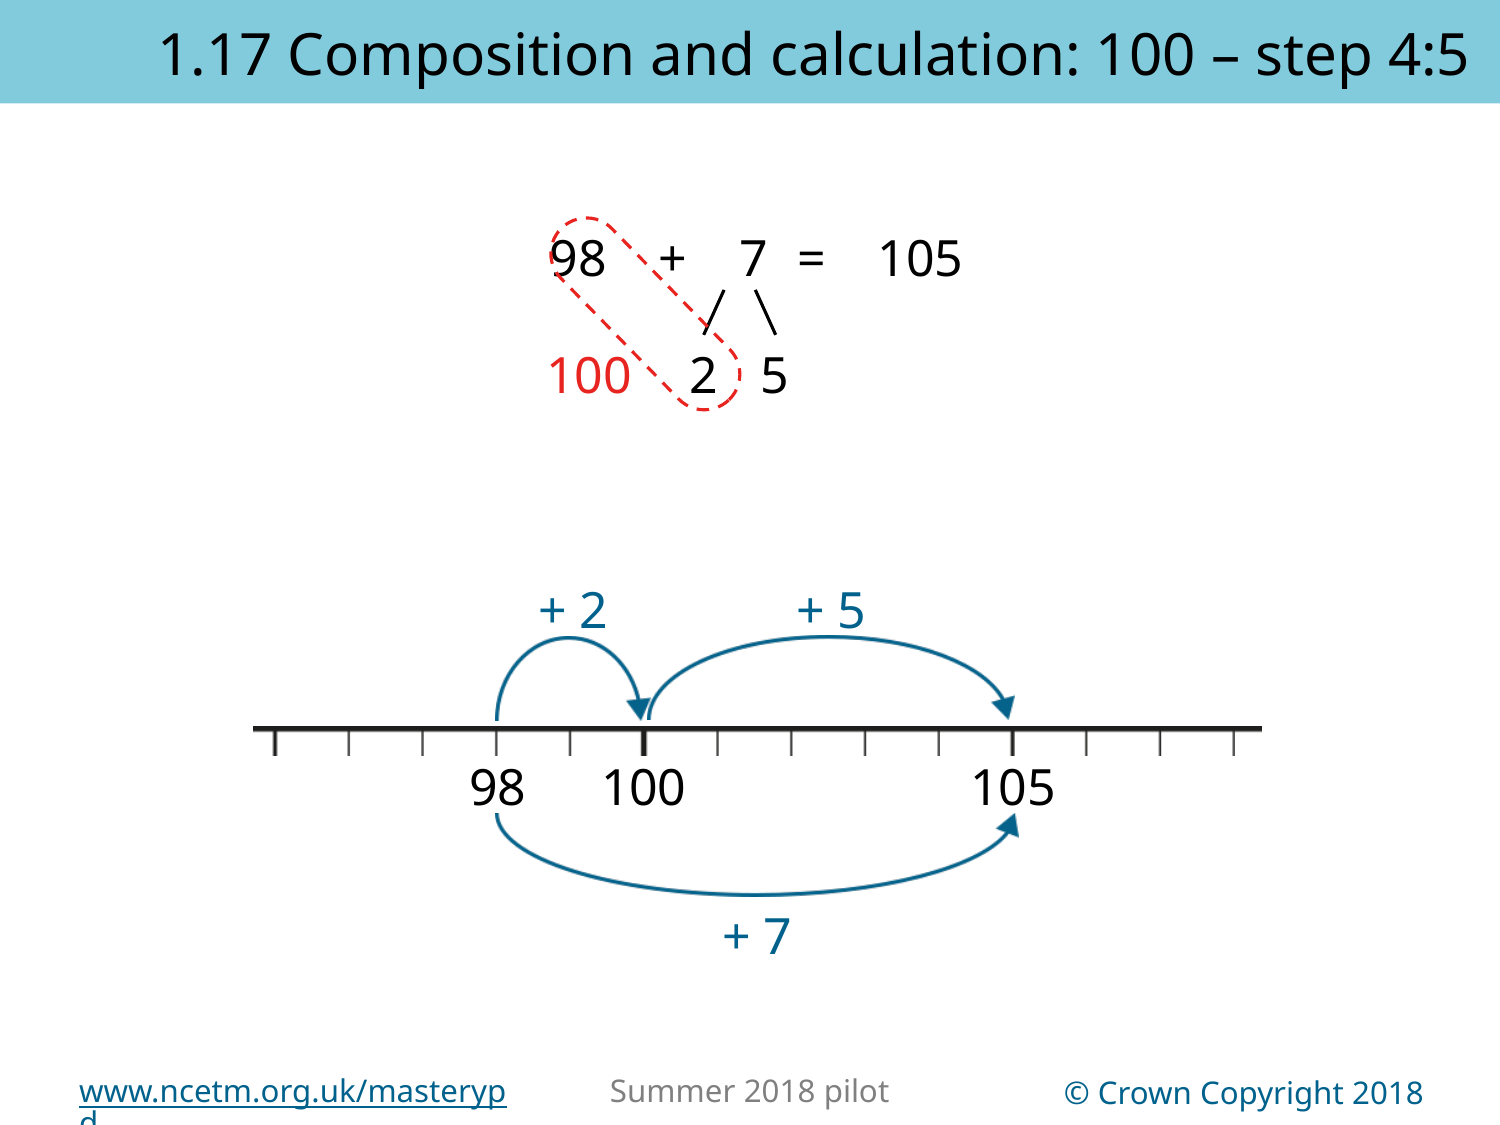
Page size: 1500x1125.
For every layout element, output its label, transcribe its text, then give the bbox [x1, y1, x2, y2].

text_box 5 [745, 336, 804, 412]
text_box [755, 289, 776, 336]
text_box + 2 [522, 570, 624, 635]
text_box 98 [454, 765, 542, 824]
text_box 98 + 7 [596, 218, 782, 294]
text_box + 5 [781, 570, 882, 634]
picture [253, 726, 1262, 757]
picture [499, 635, 815, 721]
text_box 105 [955, 765, 1071, 824]
list 1.17 Composition and calculation: 100 – step 4:5 [0, 0, 1500, 104]
text_box [550, 217, 740, 410]
text_box 100 [586, 765, 702, 811]
text_box + 7 [707, 905, 808, 972]
text_box 2 [674, 396, 733, 412]
picture [495, 816, 750, 898]
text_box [703, 289, 725, 336]
text_box = 105 [782, 218, 978, 294]
picture [499, 813, 1019, 898]
picture [651, 635, 1016, 720]
text_box 98 + 7 [534, 218, 577, 294]
picture [495, 636, 563, 713]
text_box 100 [531, 336, 648, 412]
text_box 2 [724, 336, 733, 352]
